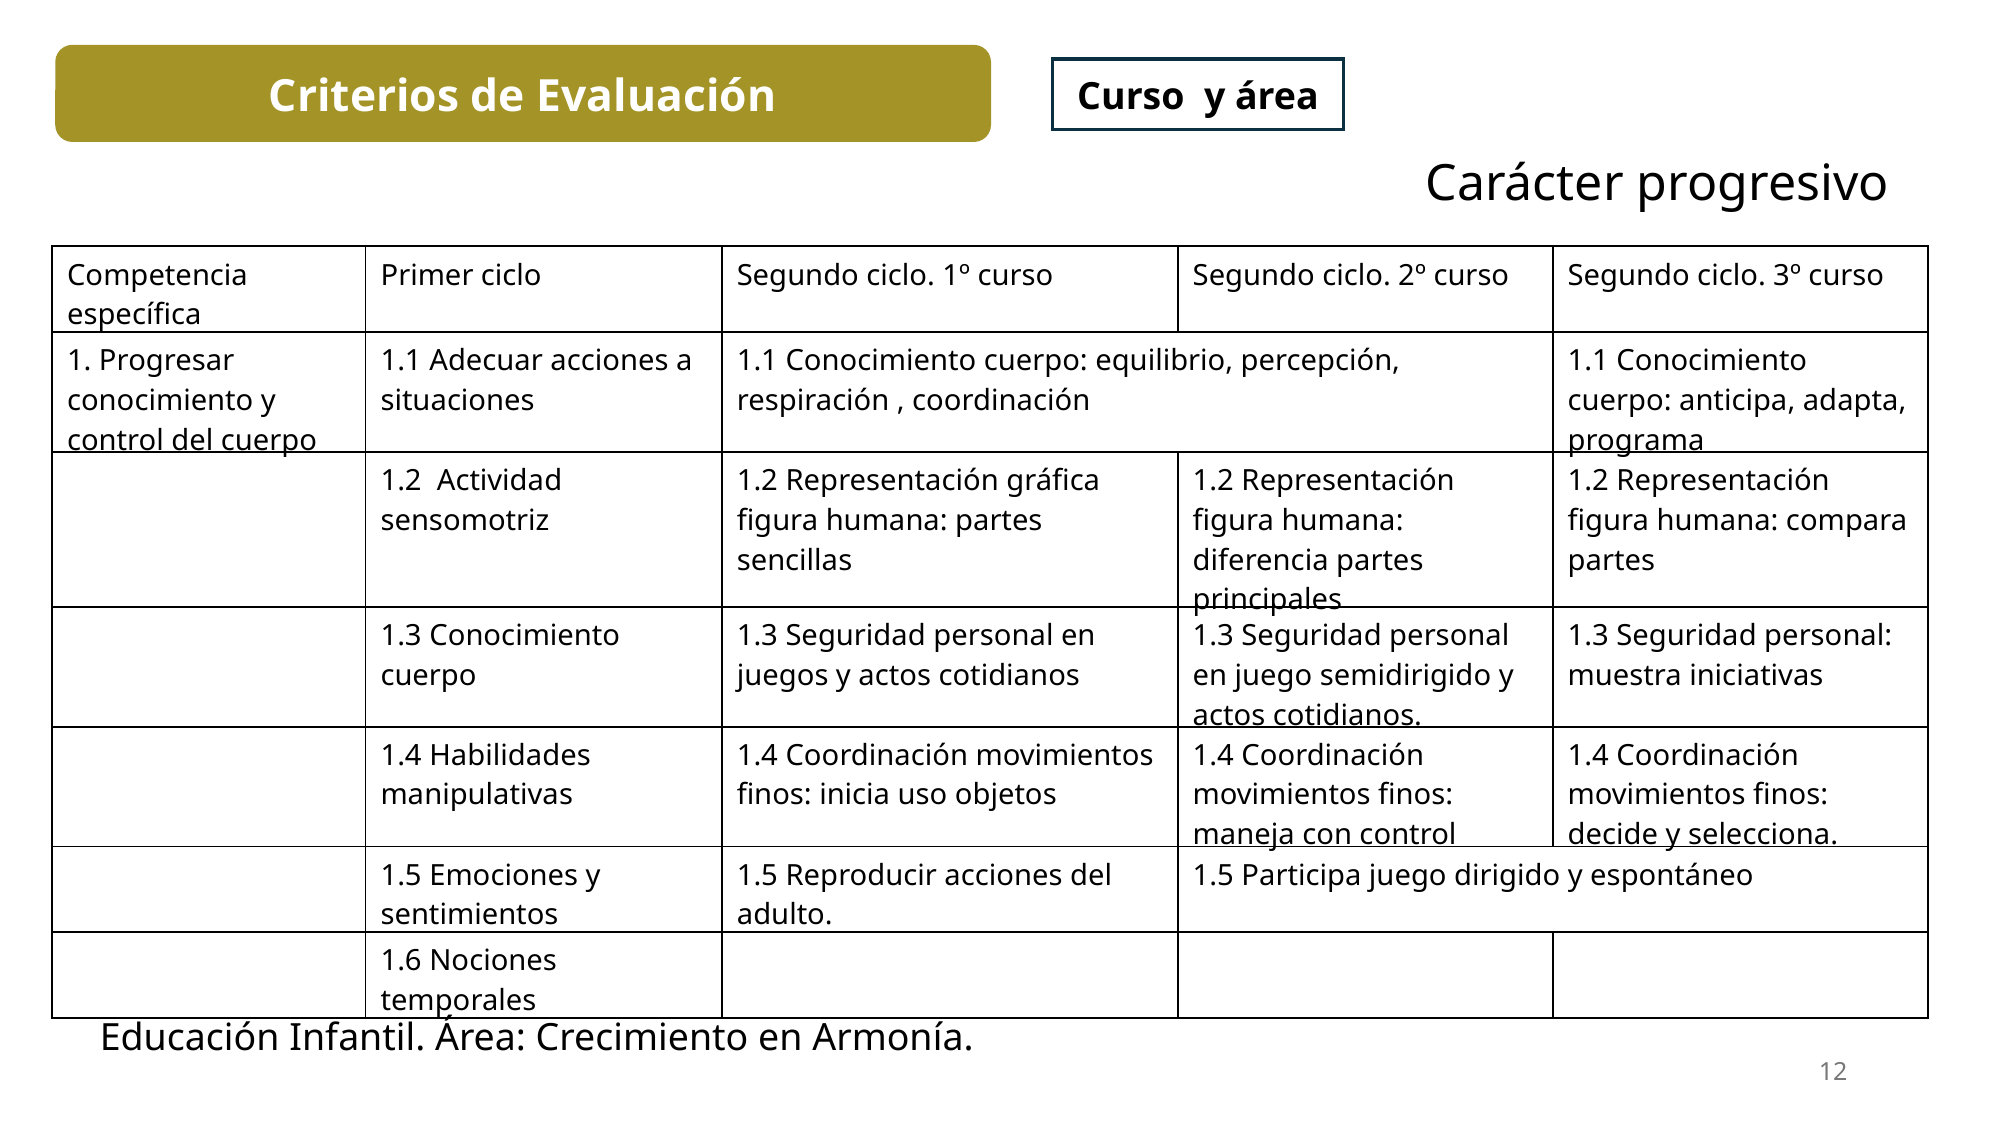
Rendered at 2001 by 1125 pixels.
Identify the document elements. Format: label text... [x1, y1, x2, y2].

table_cell 1.5 Participa juego dirigido y espontáneo [1179, 847, 1927, 931]
table_cell 1.3 Seguridad personal en juegos y actos cotidianos [723, 608, 1177, 726]
table_cell [53, 608, 365, 726]
table_cell 1.1 Adecuar acciones a situaciones [366, 333, 721, 451]
table_cell 1.6 Nociones temporales [366, 933, 721, 1005]
table_cell 1.5 Reproducir acciones del adulto. [723, 847, 1177, 931]
table_cell 1.3 Seguridad personal en juego semidirigido y actos cotidianos. [1179, 608, 1552, 726]
table_cell 1.3 Conocimiento cuerpo [366, 608, 721, 726]
table_cell [53, 453, 365, 606]
table_cell 1. Progresar conocimiento y control del cuerpo [53, 333, 365, 451]
table_header Segundo ciclo. 2º curso [1179, 247, 1552, 331]
table_cell [723, 933, 1177, 1017]
table_header Primer ciclo [366, 247, 721, 331]
text_box Curso y área [1051, 57, 1345, 131]
text_box Criterios de Evaluación [56, 46, 990, 141]
table_header Segundo ciclo. 3º curso [1554, 247, 1927, 331]
table_cell 1.2 Representación gráfica figura humana: partes sencillas [723, 453, 1177, 606]
table_cell 1.3 Seguridad personal: muestra iniciativas [1554, 608, 1927, 726]
table_cell [53, 933, 365, 1017]
table_cell [53, 728, 365, 846]
table_cell [53, 847, 365, 931]
table_cell [1554, 933, 1927, 1017]
slide_number 12 [1412, 1042, 1863, 1103]
table_cell 1.4 Coordinación movimientos finos: inicia uso objetos [723, 728, 1177, 846]
text_box Educación Infantil. Área: Crecimiento en Armonía. [85, 1005, 990, 1066]
table_cell 1.4 Habilidades manipulativas [366, 728, 721, 846]
table_cell 1.2 Representación figura humana: diferencia partes principales [1179, 453, 1552, 606]
table_cell 1.2 Representación figura humana: compara partes [1554, 453, 1927, 606]
text_box Carácter progresivo [1410, 142, 1911, 218]
table_cell 1.1 Conocimiento cuerpo: equilibrio, percepción, respiración , coordinación [723, 333, 1552, 451]
table_header Competencia específica [53, 247, 365, 331]
table_cell 1.5 Emociones y sentimientos [366, 847, 721, 931]
table_cell 1.1 Conocimiento cuerpo: anticipa, adapta, programa [1554, 333, 1927, 451]
table_cell 1.4 Coordinación movimientos finos: decide y selecciona. [1554, 728, 1927, 846]
table_cell 1.2 Actividad sensomotriz [366, 453, 721, 606]
table_header Segundo ciclo. 1º curso [723, 247, 1177, 331]
table_cell 1.4 Coordinación movimientos finos: maneja con control [1179, 728, 1552, 846]
table_cell [1179, 933, 1552, 1017]
